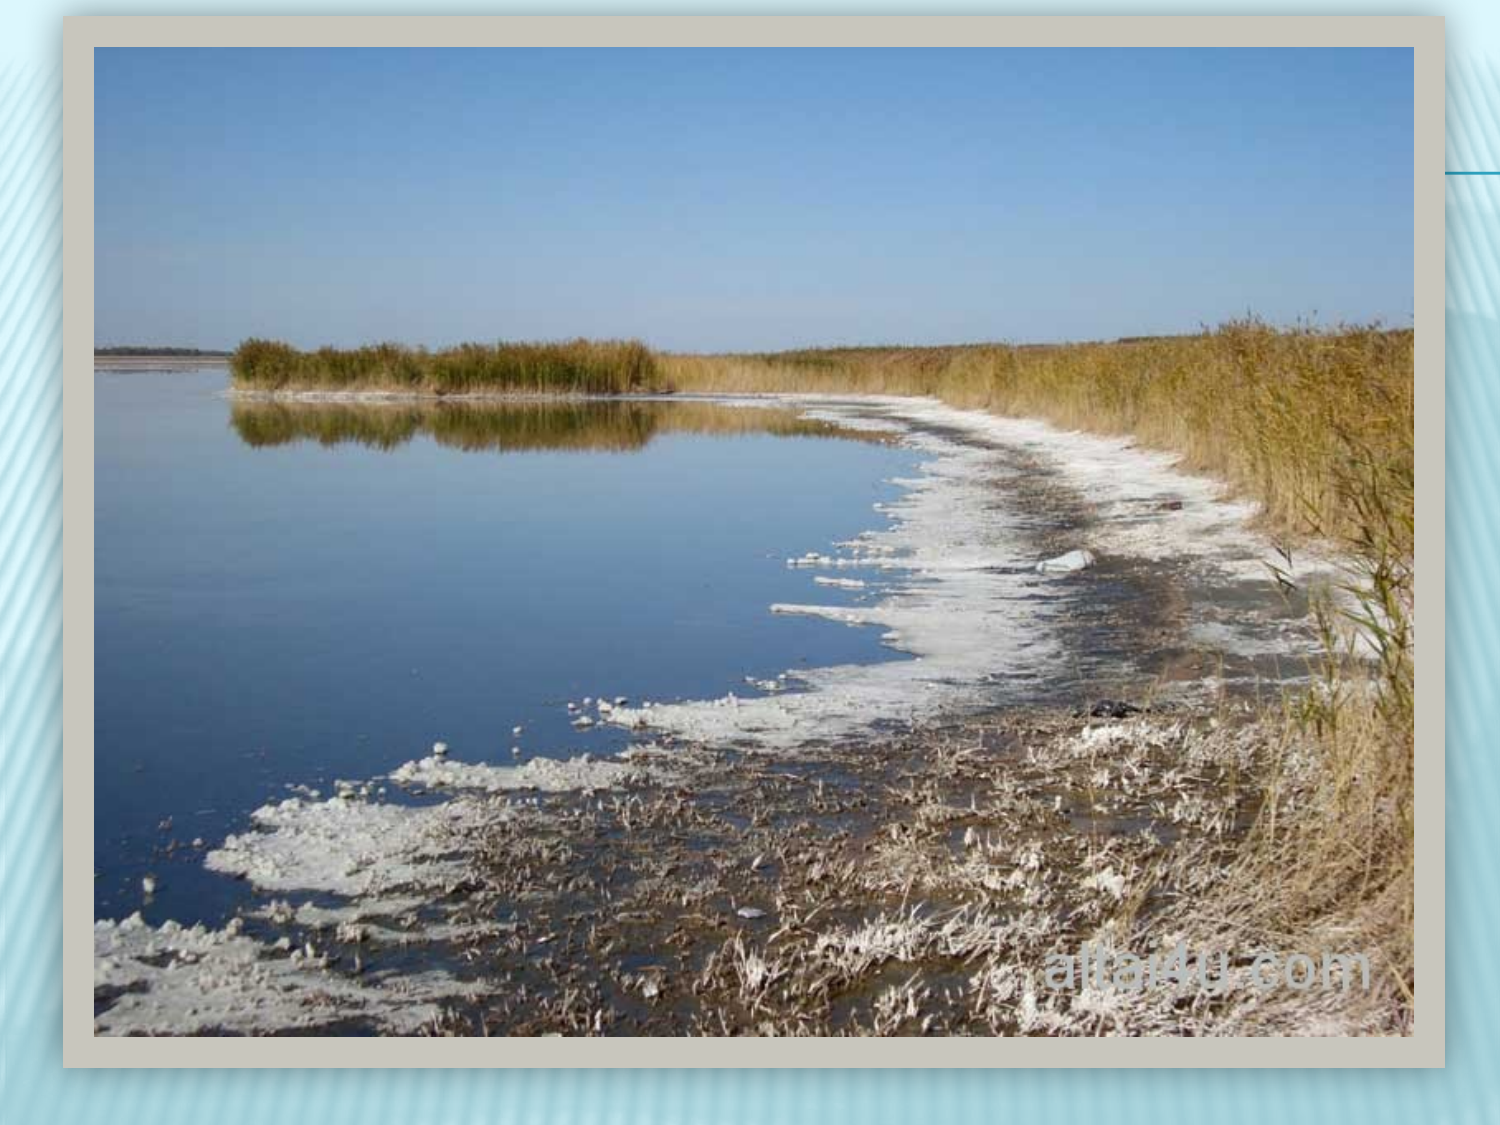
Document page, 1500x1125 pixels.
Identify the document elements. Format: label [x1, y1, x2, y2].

list [93, 46, 1415, 1038]
